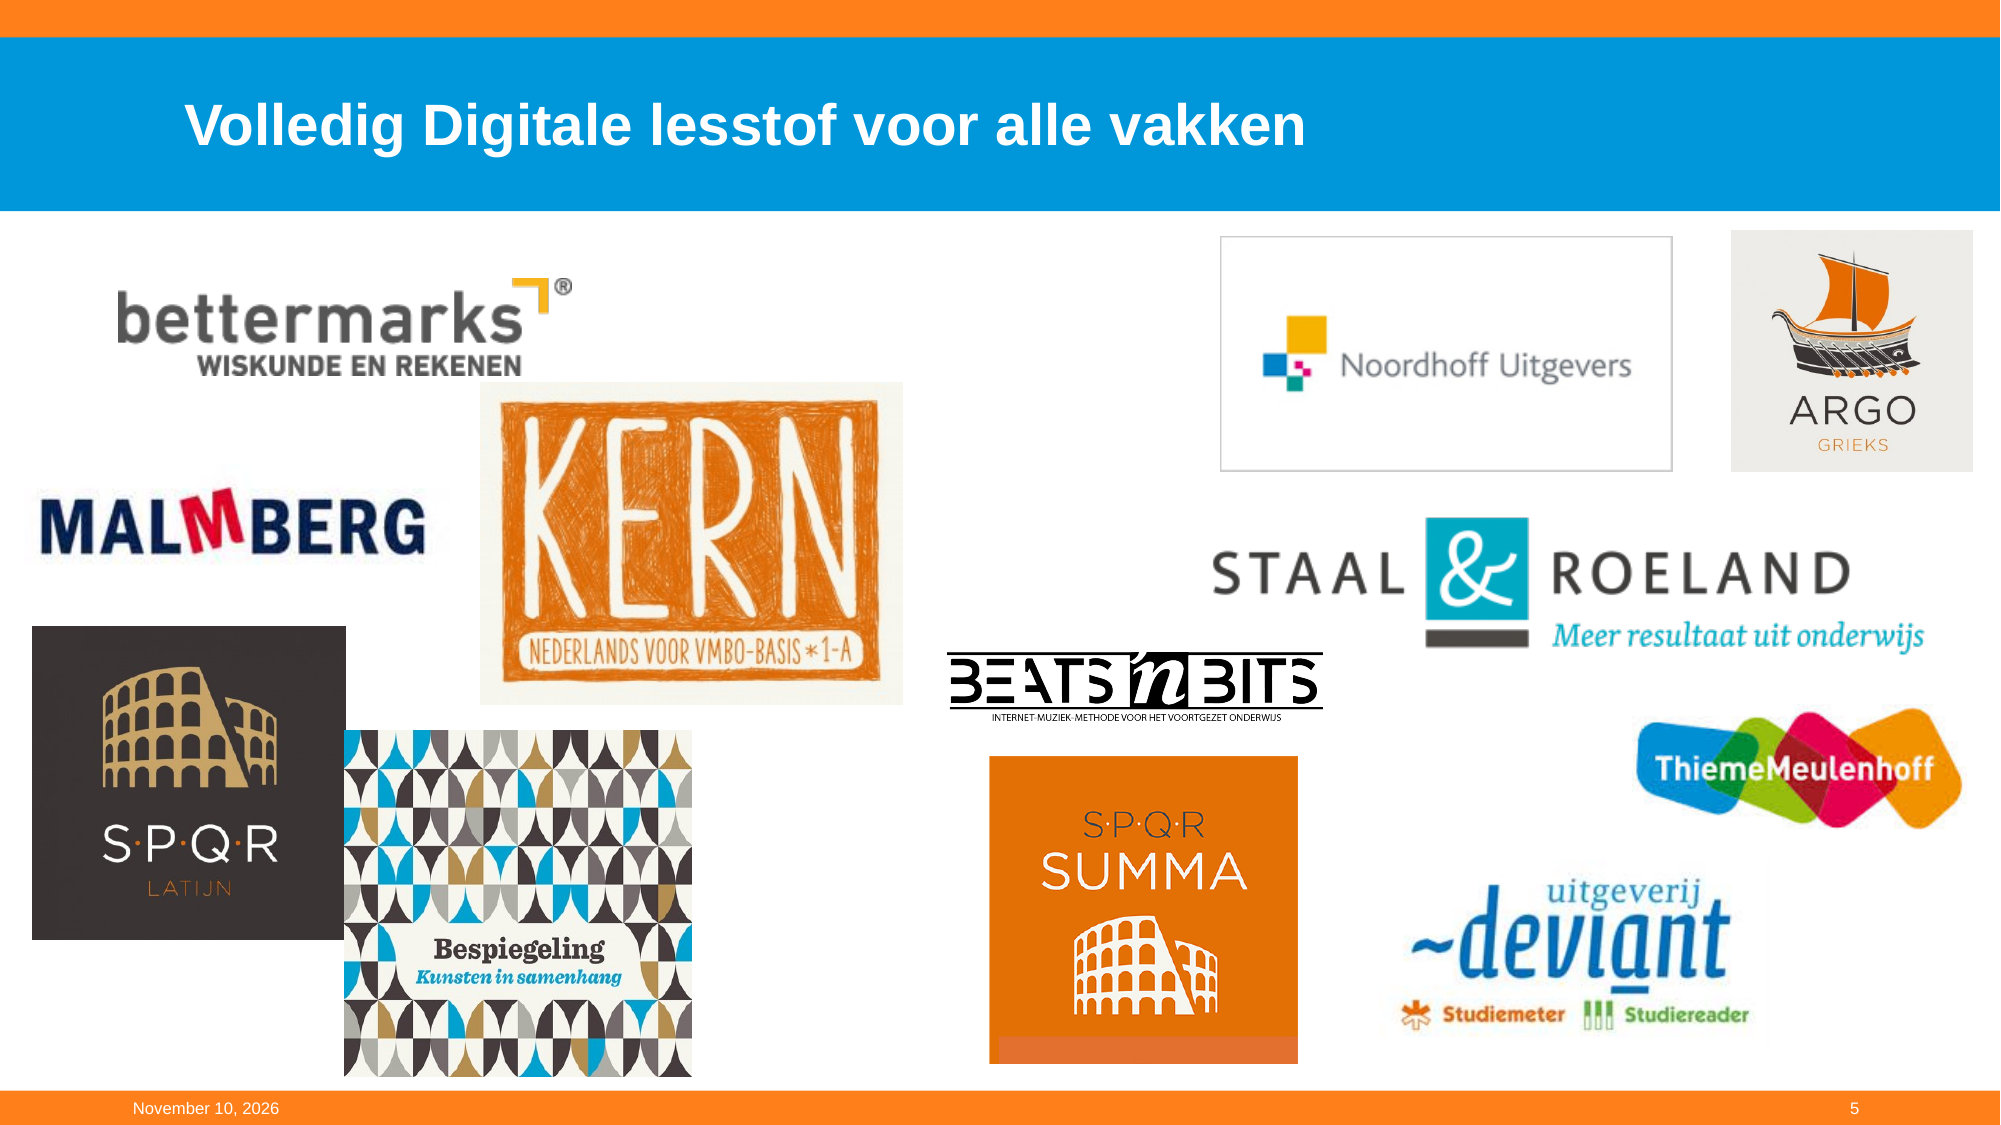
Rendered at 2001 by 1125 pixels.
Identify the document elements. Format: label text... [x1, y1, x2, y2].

picture [480, 382, 903, 705]
text_box Volledig Digitale lesstof voor alle vakken [169, 79, 1340, 165]
picture [989, 756, 1298, 1064]
picture [1379, 860, 1771, 1049]
picture [32, 626, 692, 1077]
picture [947, 504, 1937, 736]
picture [1220, 236, 1673, 472]
picture [1731, 230, 1973, 472]
picture [1632, 704, 1967, 835]
picture [0, 464, 469, 592]
picture [118, 278, 572, 376]
